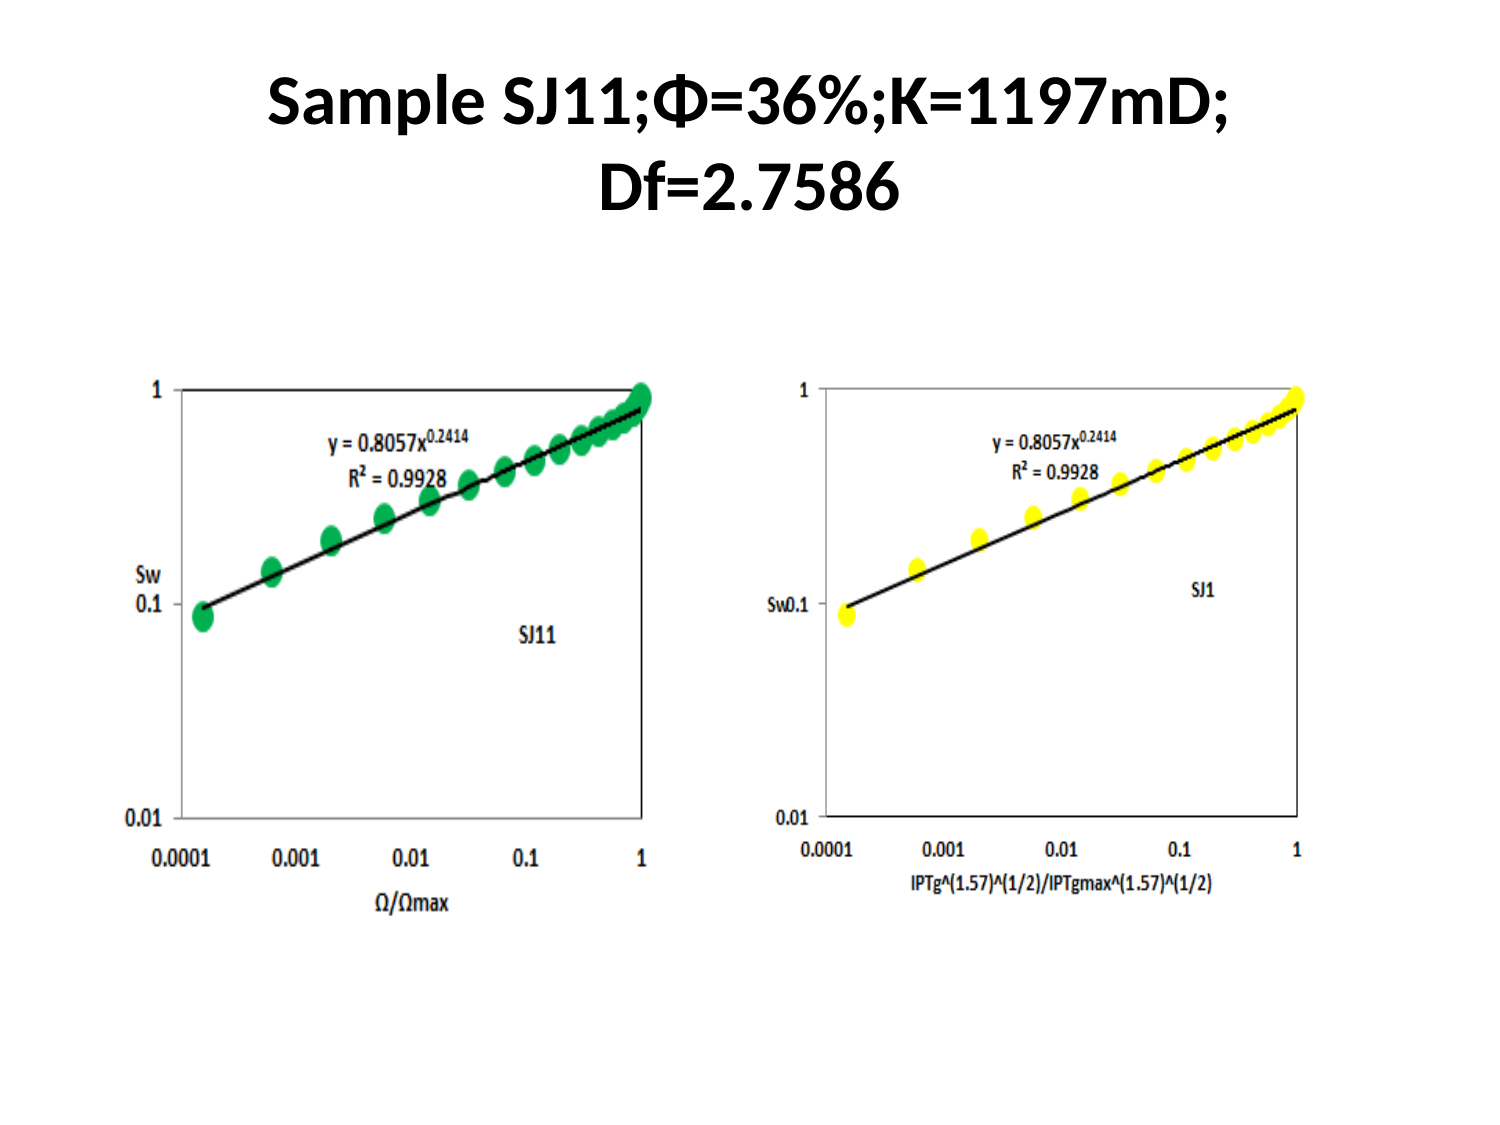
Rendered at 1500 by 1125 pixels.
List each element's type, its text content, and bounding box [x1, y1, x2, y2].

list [74, 287, 738, 963]
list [762, 362, 1426, 901]
title Sample SJ11;Φ=36%;K=1197mD; Df=2.7586 [75, 45, 1425, 233]
